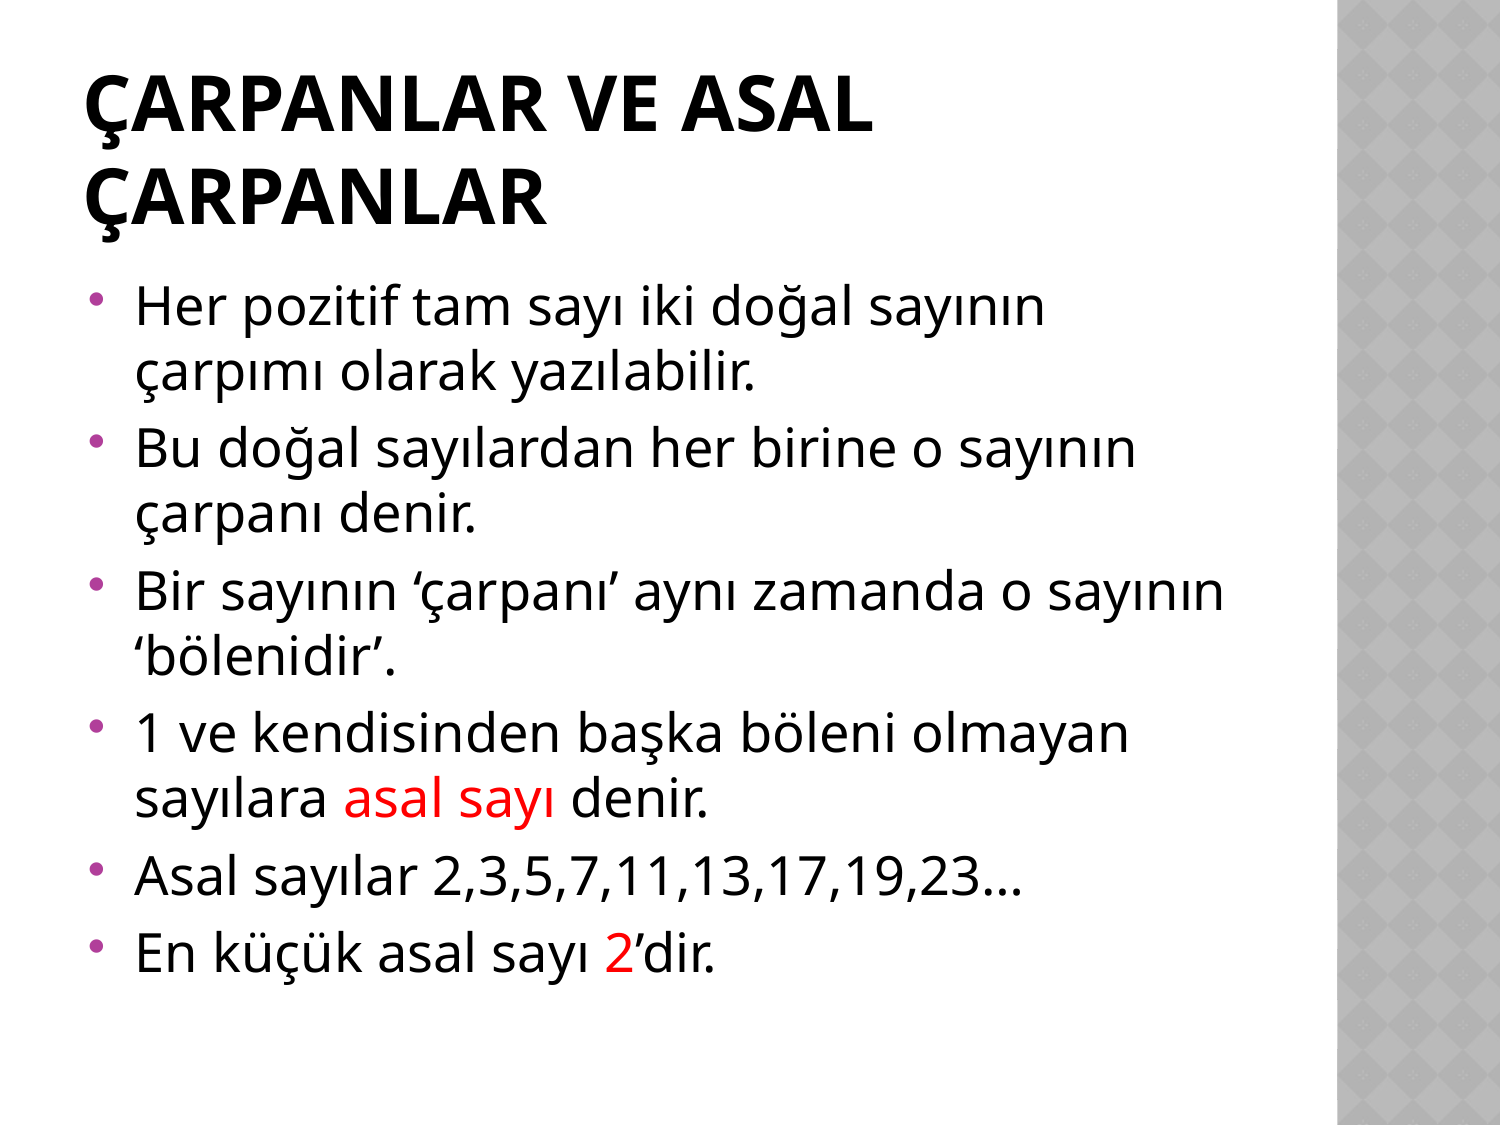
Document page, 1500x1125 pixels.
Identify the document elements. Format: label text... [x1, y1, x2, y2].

list Her pozitif tam sayı iki doğal sayının çarpımı olarak yazılabilir. Bu doğal sayılardan her birine o sayının çarpanı denir. Bir sayının ‘çarpanı’ aynı zamanda o sayının ‘bölenidir’. 1 ve kendisinden başka böleni olmayan sayılara asal sayı denir. Asal sayılar 2,3,5,7,11,13,17,19,23… En küçük asal sayı 2’dir. [75, 264, 1263, 1059]
title Çarpanlar ve asal çarpanlar [75, 52, 1263, 240]
